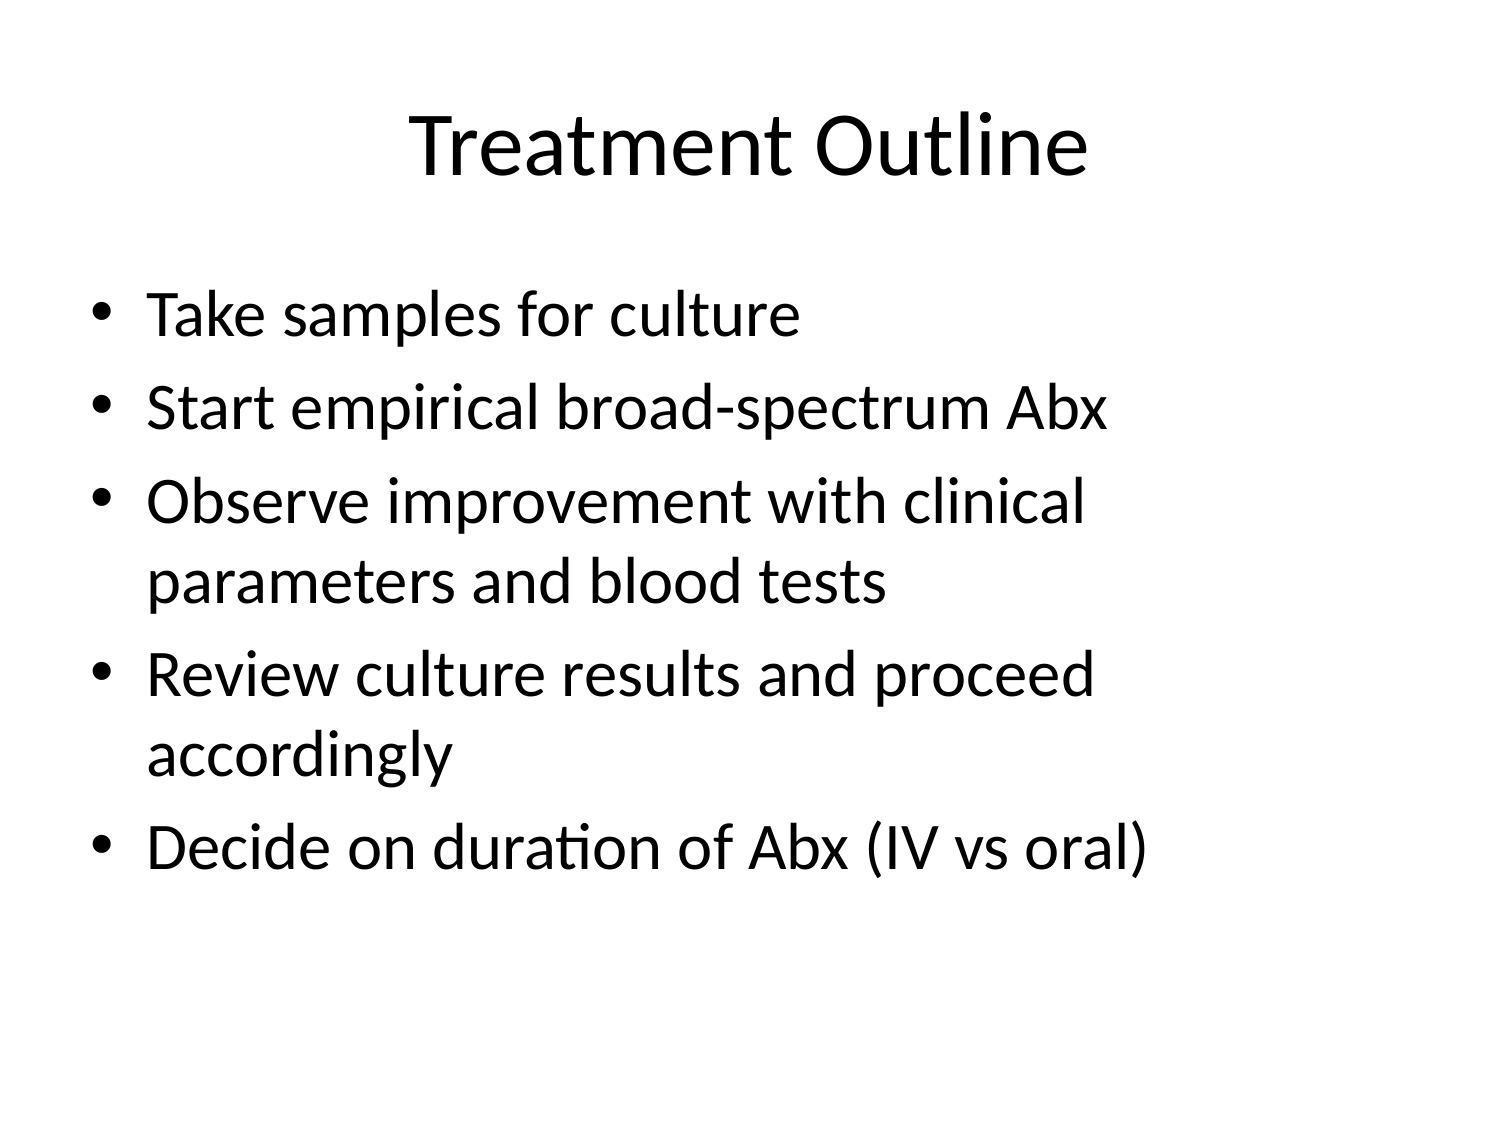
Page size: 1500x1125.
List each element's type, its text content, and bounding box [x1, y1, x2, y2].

list Take samples for culture Start empirical broad-spectrum Abx Observe improvement with clinical parameters and blood tests Review culture results and proceed accordingly Decide on duration of Abx (IV vs oral) [75, 262, 1425, 1005]
title Treatment Outline [75, 45, 1425, 233]
